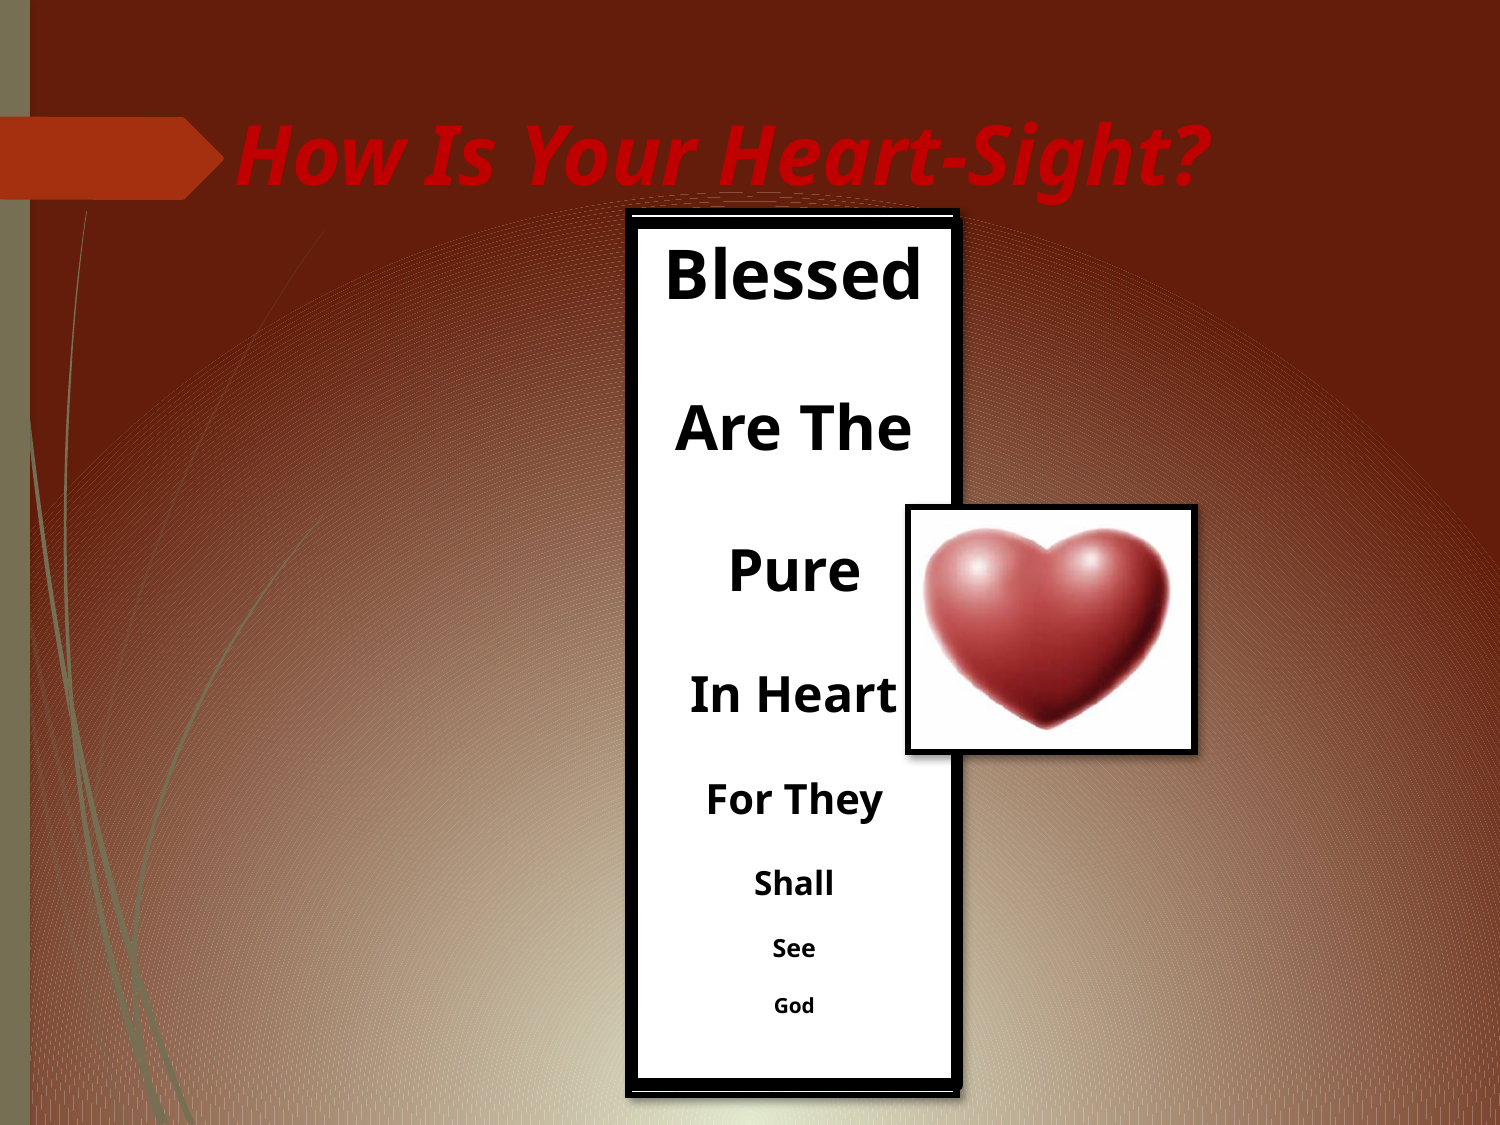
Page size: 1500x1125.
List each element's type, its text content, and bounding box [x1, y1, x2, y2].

picture [631, 214, 1192, 1093]
title How Is Your Heart-Sight? [219, 94, 1378, 305]
